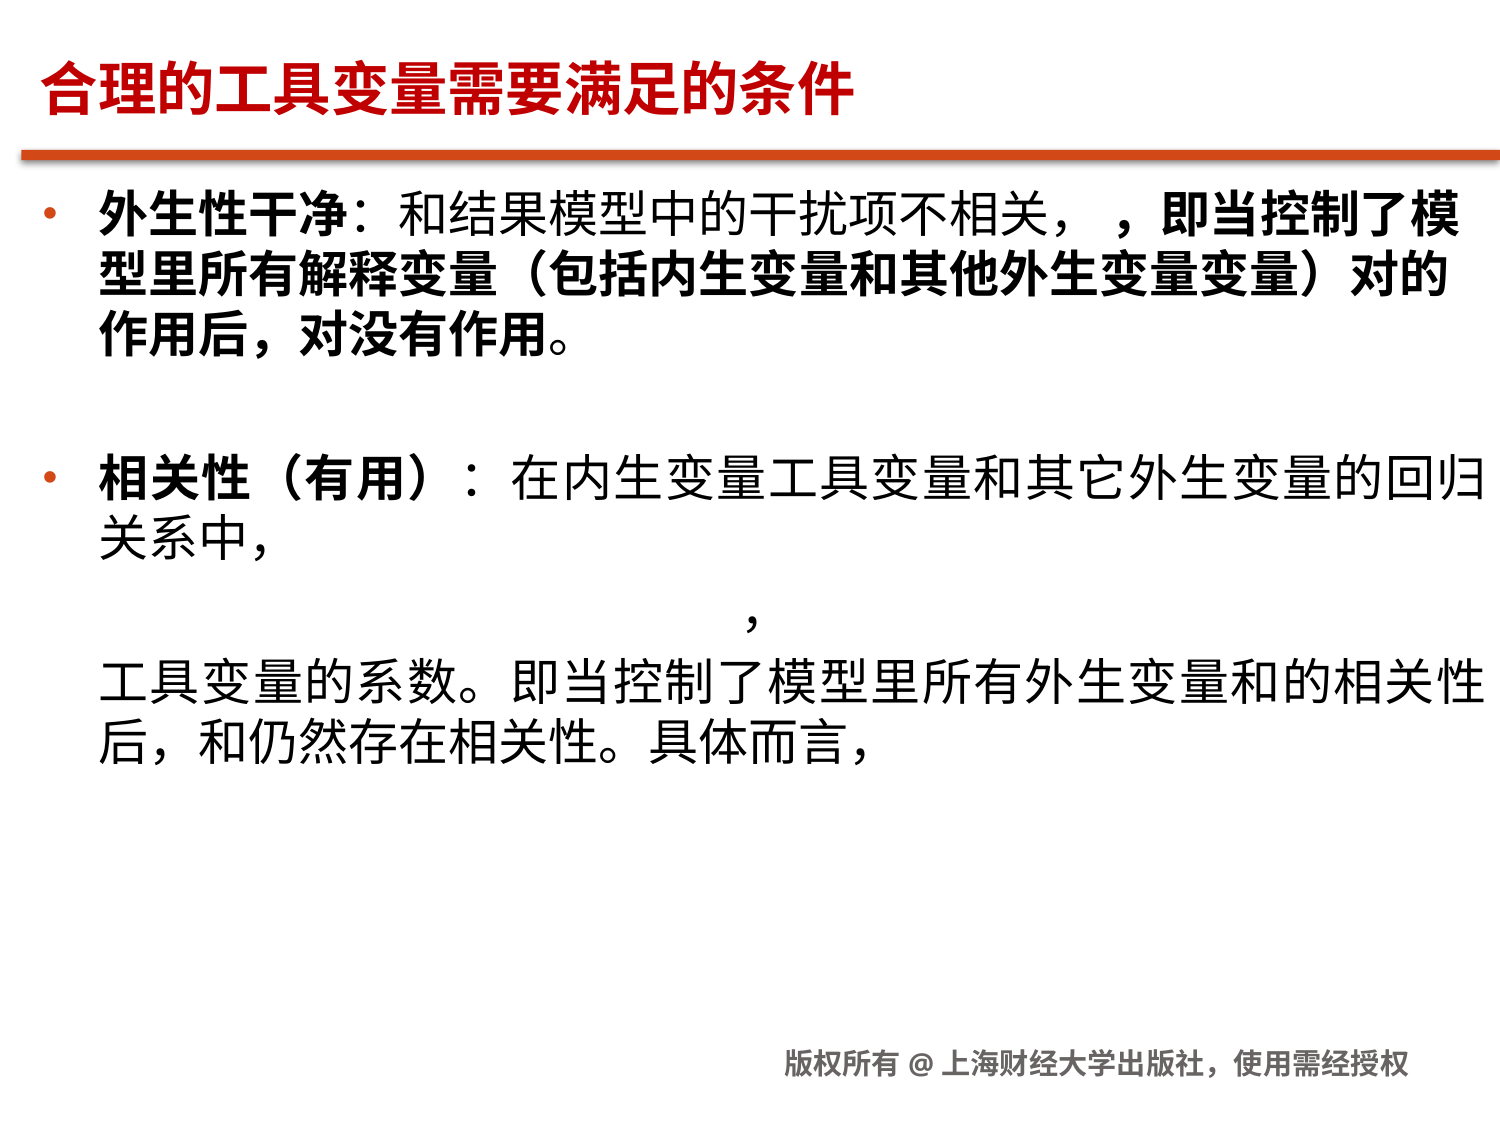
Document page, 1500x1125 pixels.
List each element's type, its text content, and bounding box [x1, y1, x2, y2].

footer 版权所有@上海财经大学出版社，使用需经授权 [690, 1025, 1500, 1100]
title 合理的工具变量需要满足的条件 [24, 50, 1450, 138]
